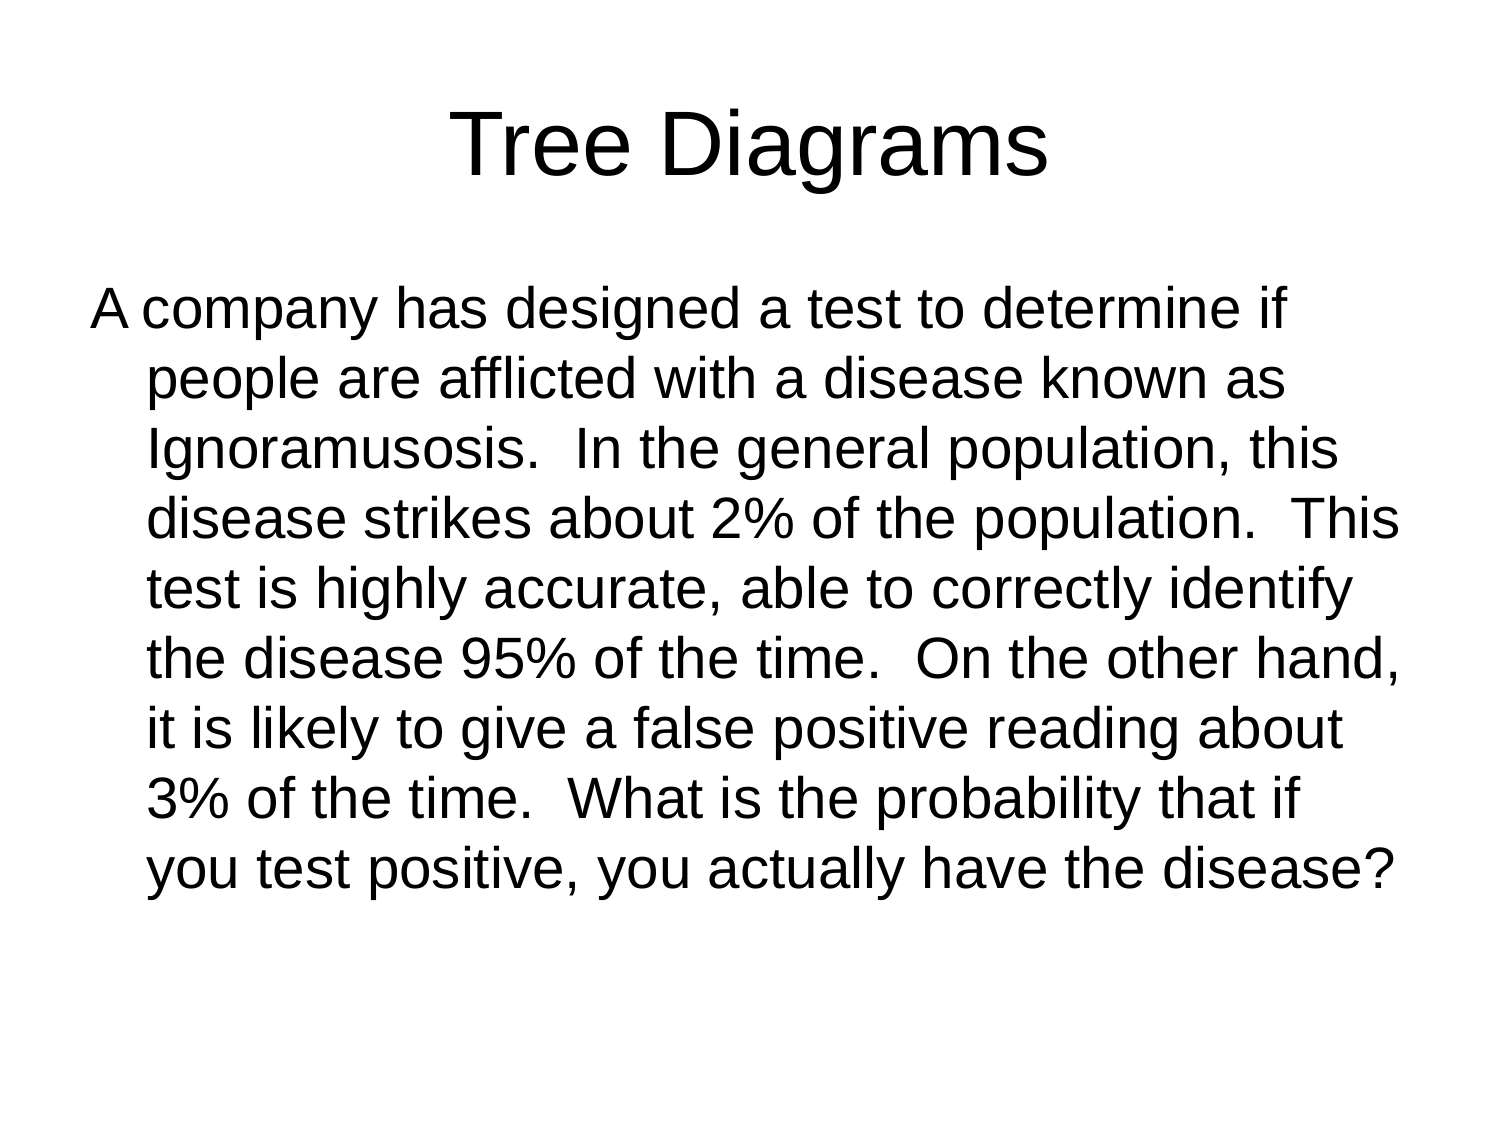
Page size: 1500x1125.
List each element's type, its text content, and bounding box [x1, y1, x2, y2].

title Tree Diagrams [74, 44, 1426, 233]
list A company has designed a test to determine if people are afflicted with a disease known as Ignoramusosis. In the general population, this disease strikes about 2% of the population. This test is highly accurate, able to correctly identify the disease 95% of the time. On the other hand, it is likely to give a false positive reading about 3% of the time. What is the probability that if you test positive, you actually have the disease? [74, 262, 1426, 1006]
